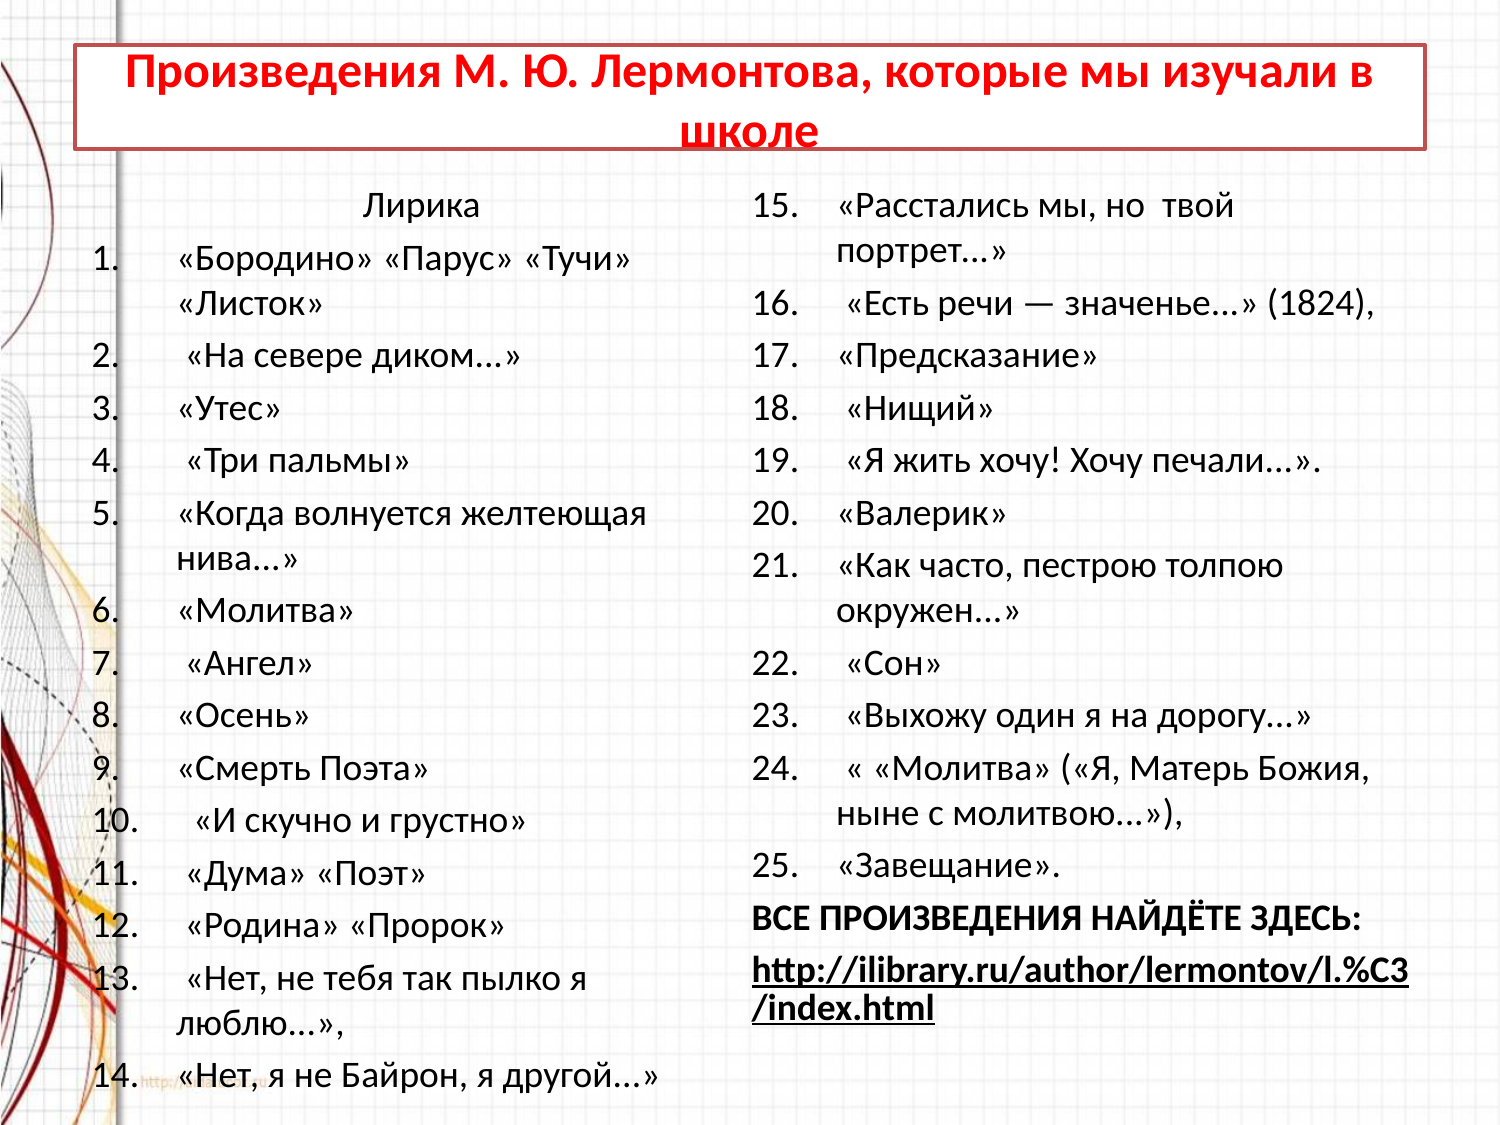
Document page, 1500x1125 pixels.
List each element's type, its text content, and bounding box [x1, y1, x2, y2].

picture [0, 0, 1500, 1125]
list Лирика «Бородино» «Парус» «Тучи» «Листок» «На севере диком...» «Утес» «Три пальмы» «Когда волнуется желтеющая нива...» «Молитва» «Ангел» «Осень» «Смерть Поэта» «И скучно и грустно» «Дума» «Поэт» «Родина» «Пророк» «Нет, не тебя так пылко я люблю...», «Нет, я не Байрон, я другой...» «Расстались мы, но твой портрет...» «Есть речи — значенье...» (1824), «Предсказание» «Нищий» «Я жить хочу! Хочу печали...». «Валерик» «Как часто, пестрою толпою окружен...» «Сон» «Выхожу один я на дорогу...» « «Молитва» («Я, Матерь Божия, ныне с молитвою...»), «Завещание». ВСЕ ПРОИЗВЕДЕНИЯ НАЙДЁТЕ ЗДЕСЬ: http://ilibrary.ru/author/lermontov/l.%C3/index.html [76, 172, 1427, 1125]
title Произведения М. Ю. Лермонтова, которые мы изучали в школе [73, 43, 1427, 151]
